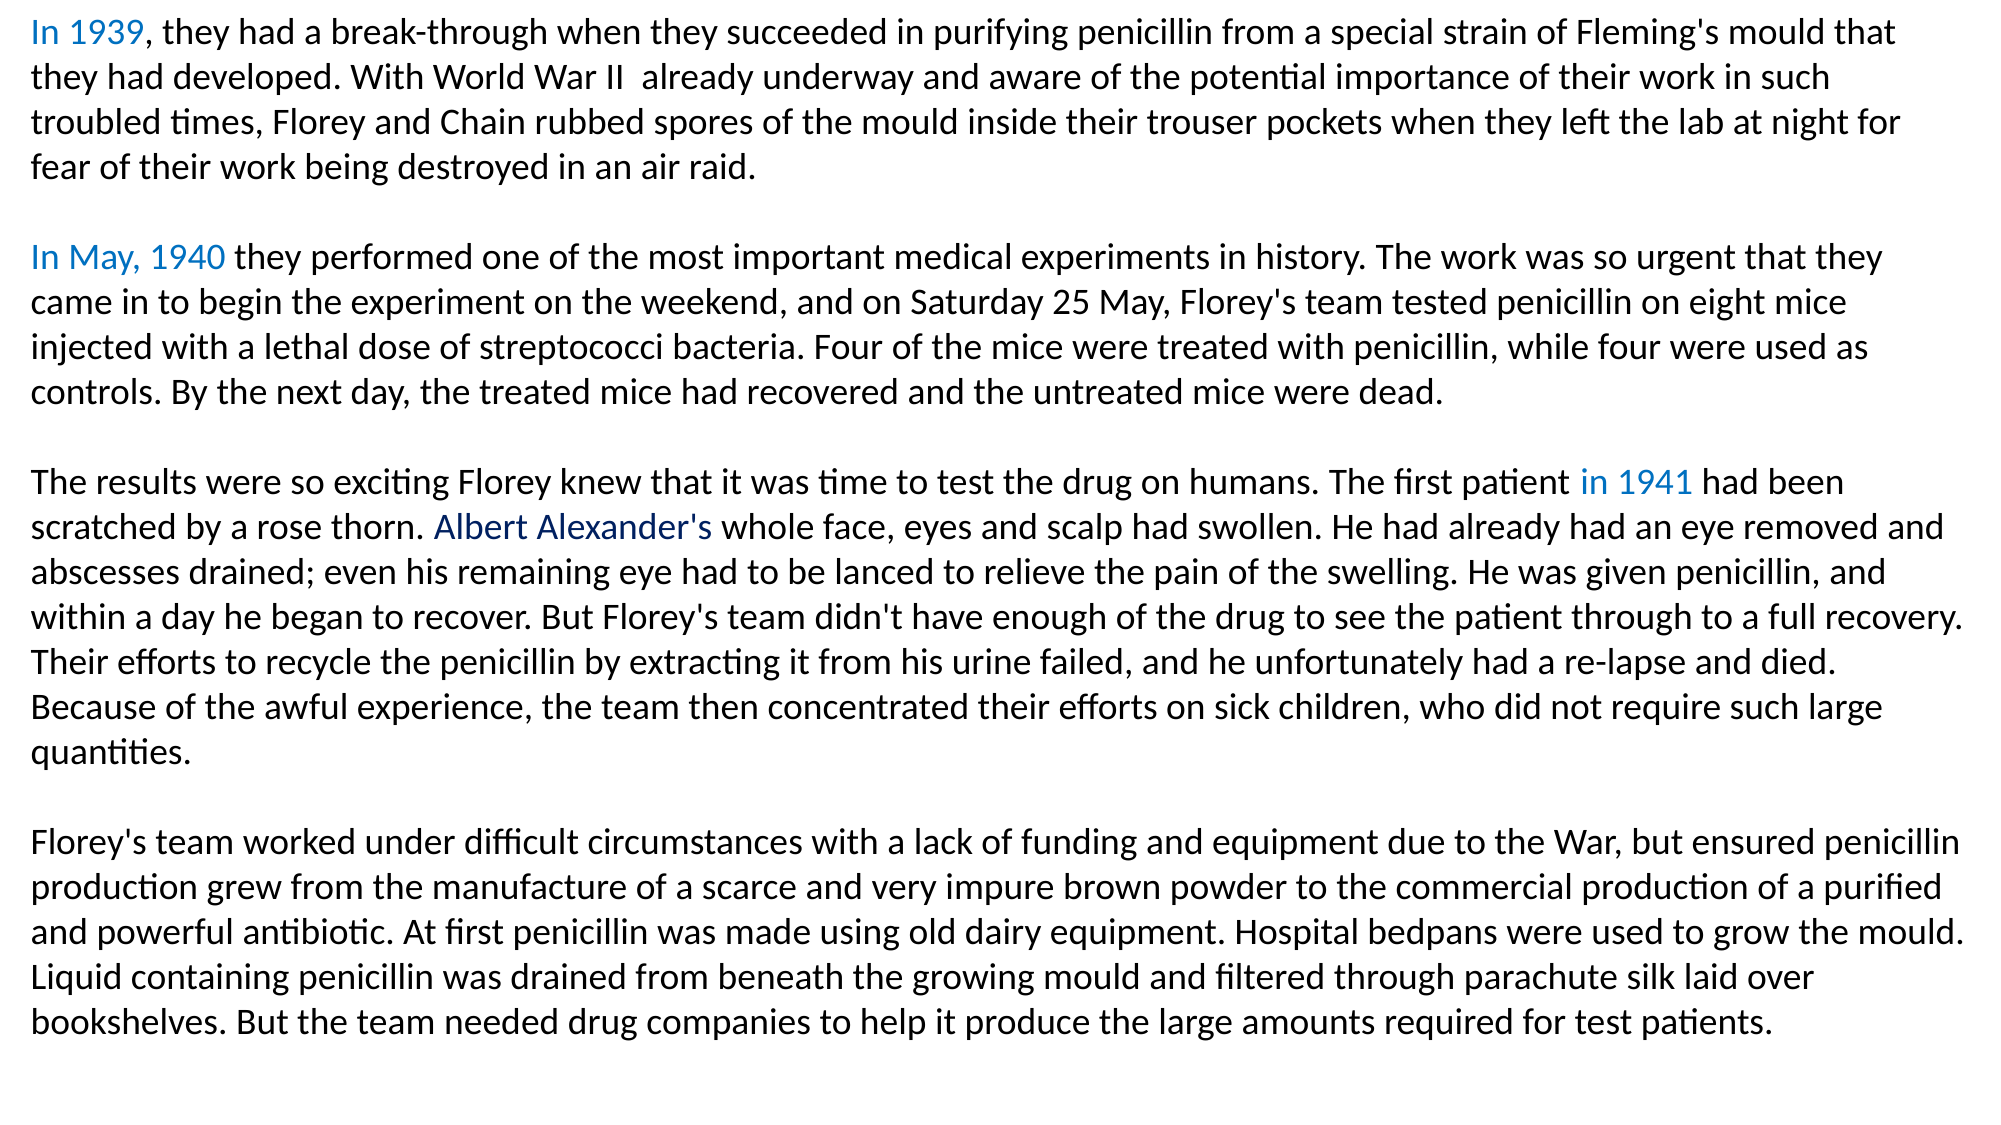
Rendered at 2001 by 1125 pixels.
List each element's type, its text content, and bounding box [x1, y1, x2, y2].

text_box In 1939, they had a break-through when they succeeded in purifying penicillin from a special strain of Fleming's mould that they had developed. With World War II already underway and aware of the potential importance of their work in such troubled times, Florey and Chain rubbed spores of the mould inside their trouser pockets when they left the lab at night for fear of their work being destroyed in an air raid. In May, 1940 they performed one of the most important medical experiments in history. The work was so urgent that they came in to begin the experiment on the weekend, and on Saturday 25 May, Florey's team tested penicillin on eight mice injected with a lethal dose of streptococci bacteria. Four of the mice were treated with penicillin, while four were used as controls. By the next day, the treated mice had recovered and the untreated mice were dead. The results were so exciting Florey knew that it was time to test the drug on humans. The first patient in 1941 had been scratched by a rose thorn. Albert Alexander's whole face, eyes and scalp had swollen. He had already had an eye removed and abscesses drained; even his remaining eye had to be lanced to relieve the pain of the swelling. He was given penicillin, and within a day he began to recover. But Florey's team didn't have enough of the drug to see the patient through to a full recovery. Their efforts to recycle the penicillin by extracting it from his urine failed, and he unfortunately had a re-lapse and died. Because of the awful experience, the team then concentrated their efforts on sick children, who did not require such large quantities. Florey's team worked under difficult circumstances with a lack of funding and equipment due to the War, but ensured penicillin production grew from the manufacture of a scarce and very impure brown powder to the commercial production of a purified and powerful antibiotic. At first penicillin was made using old dairy equipment. Hospital bedpans were used to grow the mould. Liquid containing penicillin was drained from beneath the growing mould and filtered through parachute silk laid over bookshelves. But the team needed drug companies to help it produce the large amounts required for test patients. [15, 0, 1986, 1095]
